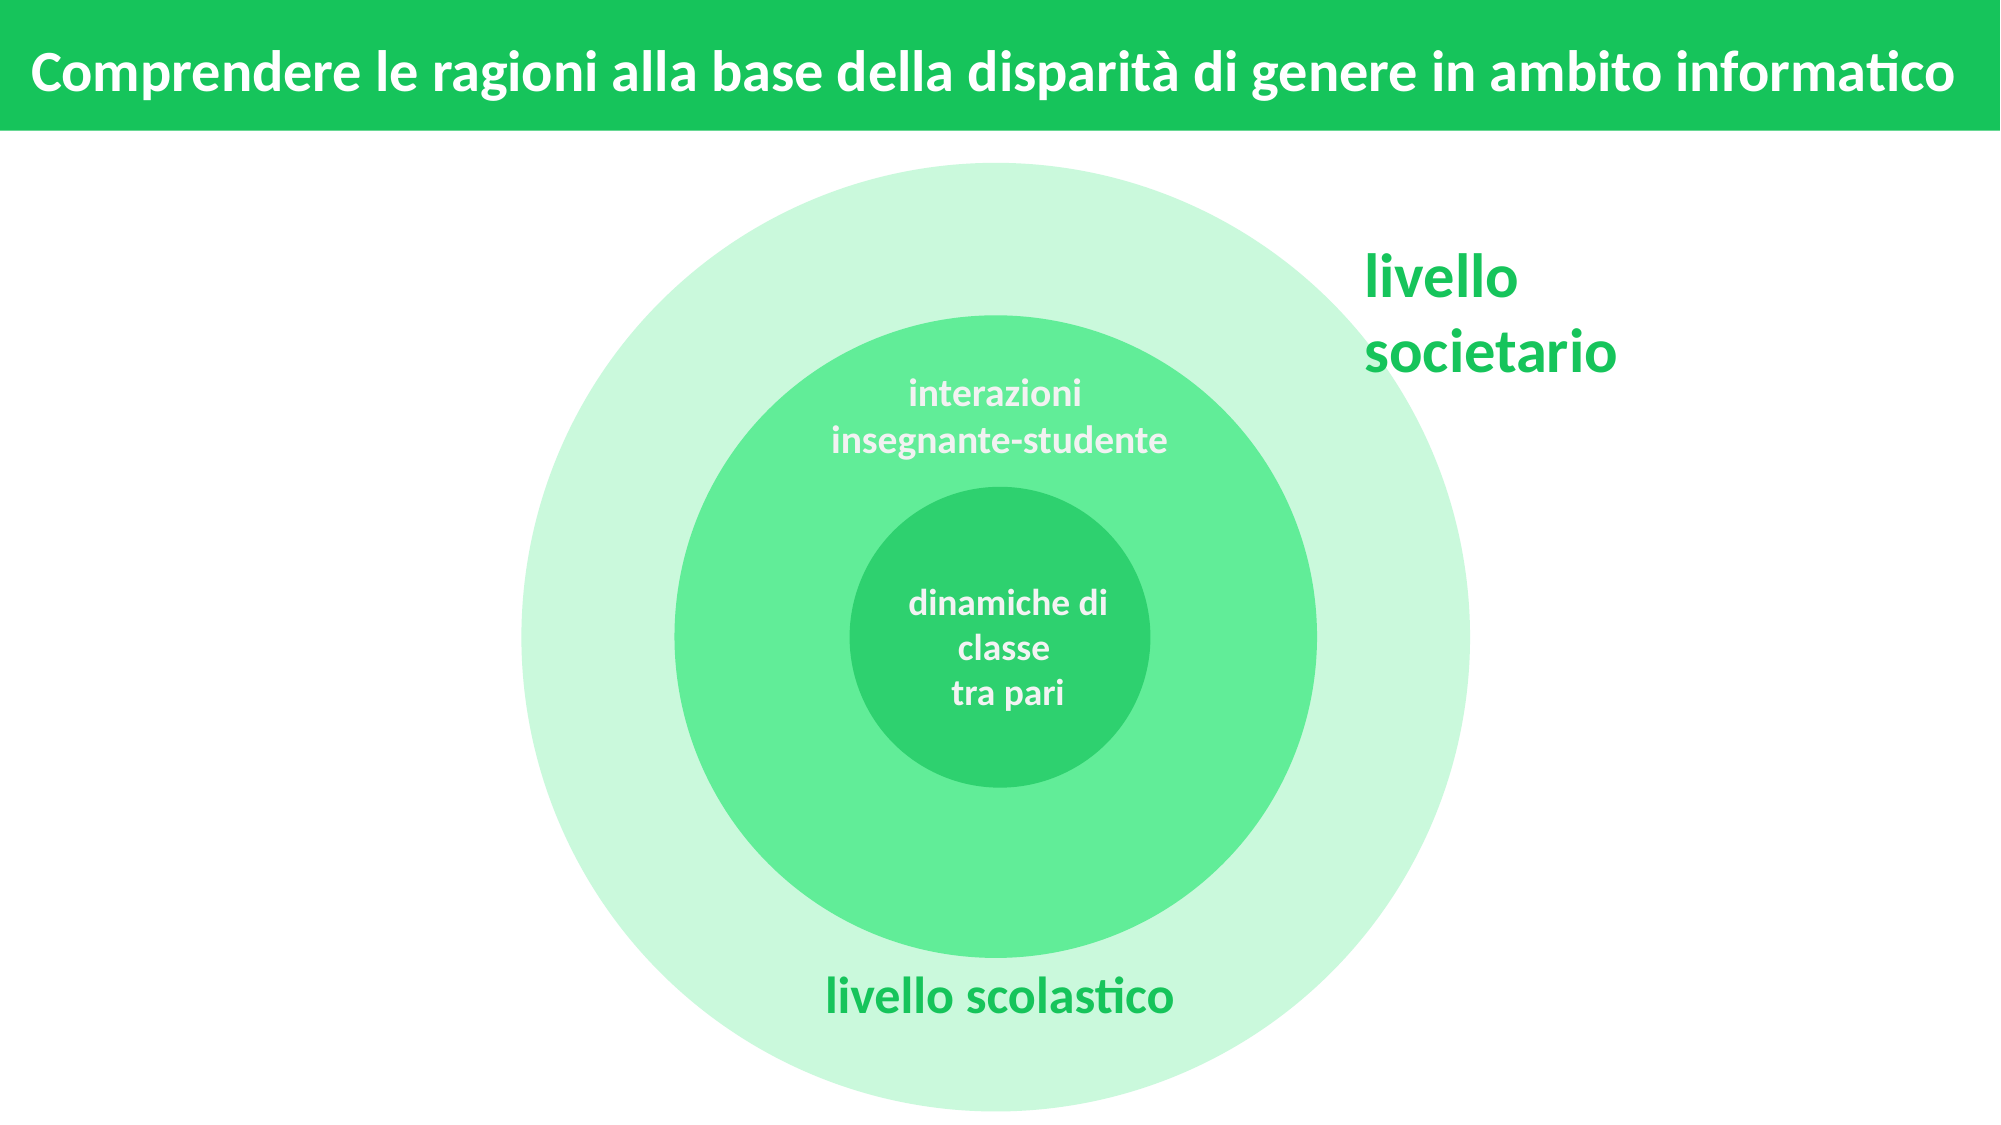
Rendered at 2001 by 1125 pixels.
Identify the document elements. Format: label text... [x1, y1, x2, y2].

text_box [521, 162, 1471, 1004]
title Comprendere le ragioni alla base della disparità di genere in ambito informatico [16, 13, 1976, 131]
text_box dinamiche di classe tra pari [881, 562, 1136, 711]
text_box livello scolastico [695, 946, 1304, 1112]
text_box [674, 389, 1318, 946]
text_box [1136, 572, 1151, 702]
text_box [849, 518, 1132, 788]
text_box interazioni insegnante-studente [791, 351, 1209, 518]
text_box [848, 315, 1143, 351]
text_box livello societario [1349, 220, 1715, 386]
